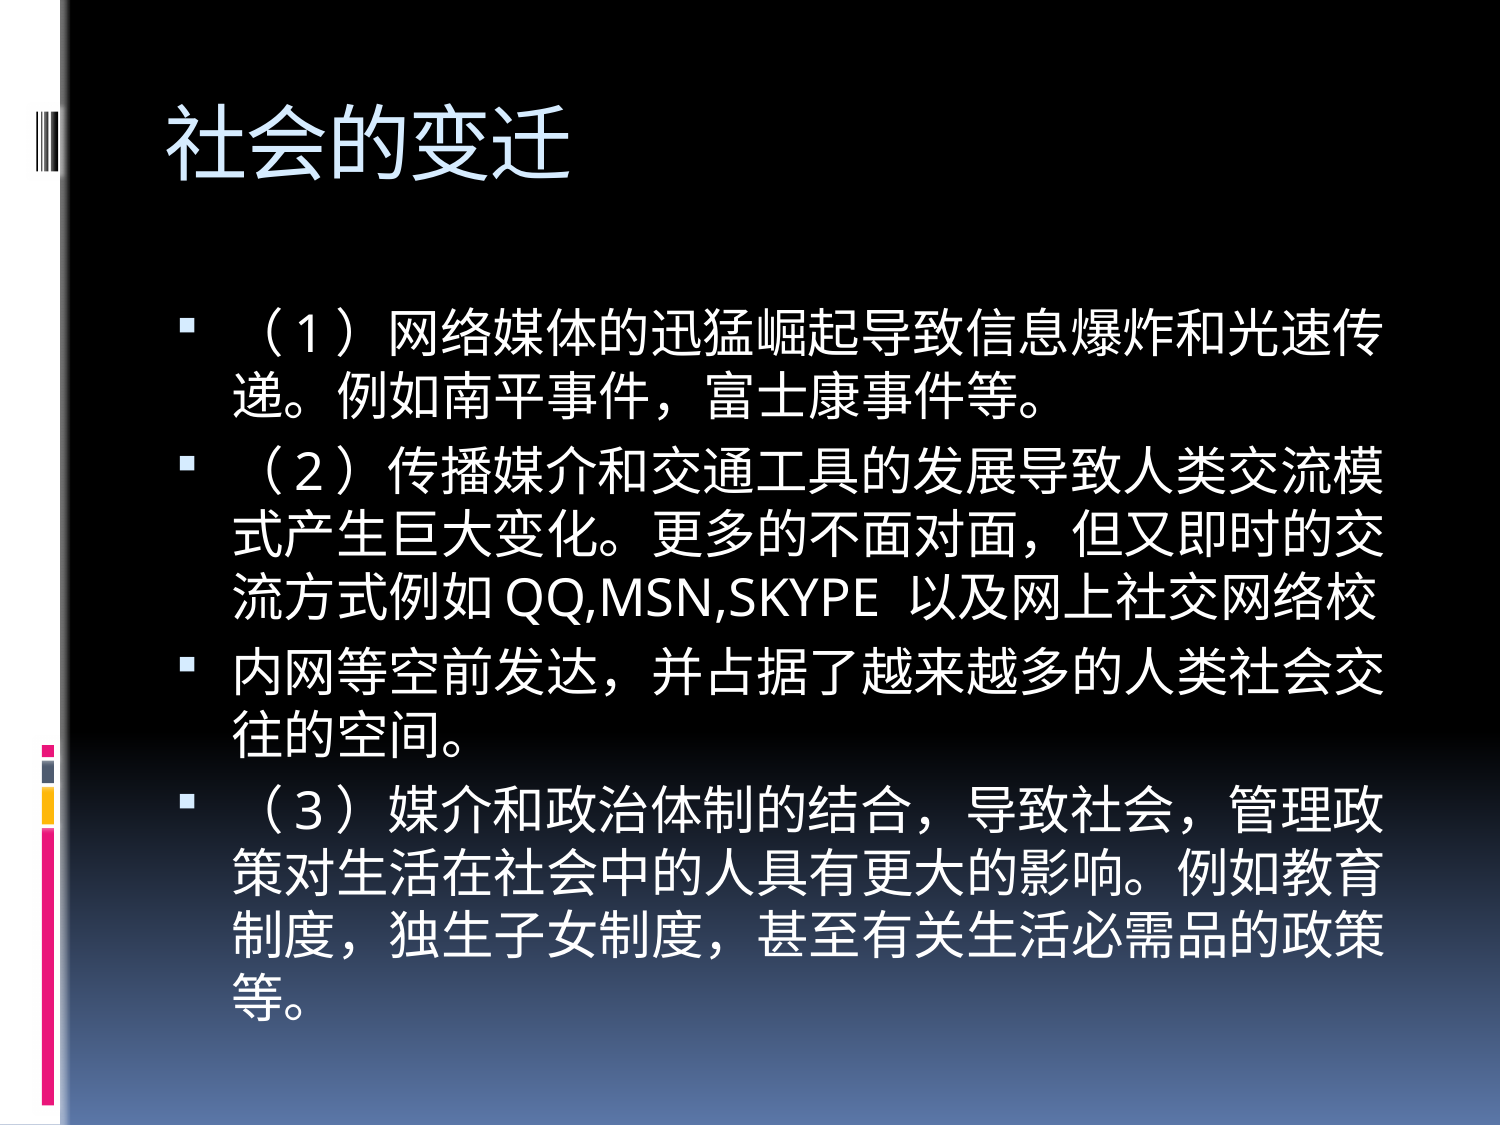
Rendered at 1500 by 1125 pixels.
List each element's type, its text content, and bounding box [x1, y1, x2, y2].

title 社会的变迁 [150, 83, 1425, 234]
list （1）网络媒体的迅猛崛起导致信息爆炸和光速传递。例如南平事件，富士康事件等。 （2）传播媒介和交通工具的发展导致人类交流模式产生巨大变化。更多的不面对面，但又即时的交流方式例如QQ,MSN,SKYPE 以及网上社交网络校 内网等空前发达，并占据了越来越多的人类社会交往的空间。 （3）媒介和政治体制的结合，导致社会，管理政策对生活在社会中的人具有更大的影响。例如教育制度，独生子女制度，甚至有关生活必需品的政策等。 [150, 292, 1425, 1043]
